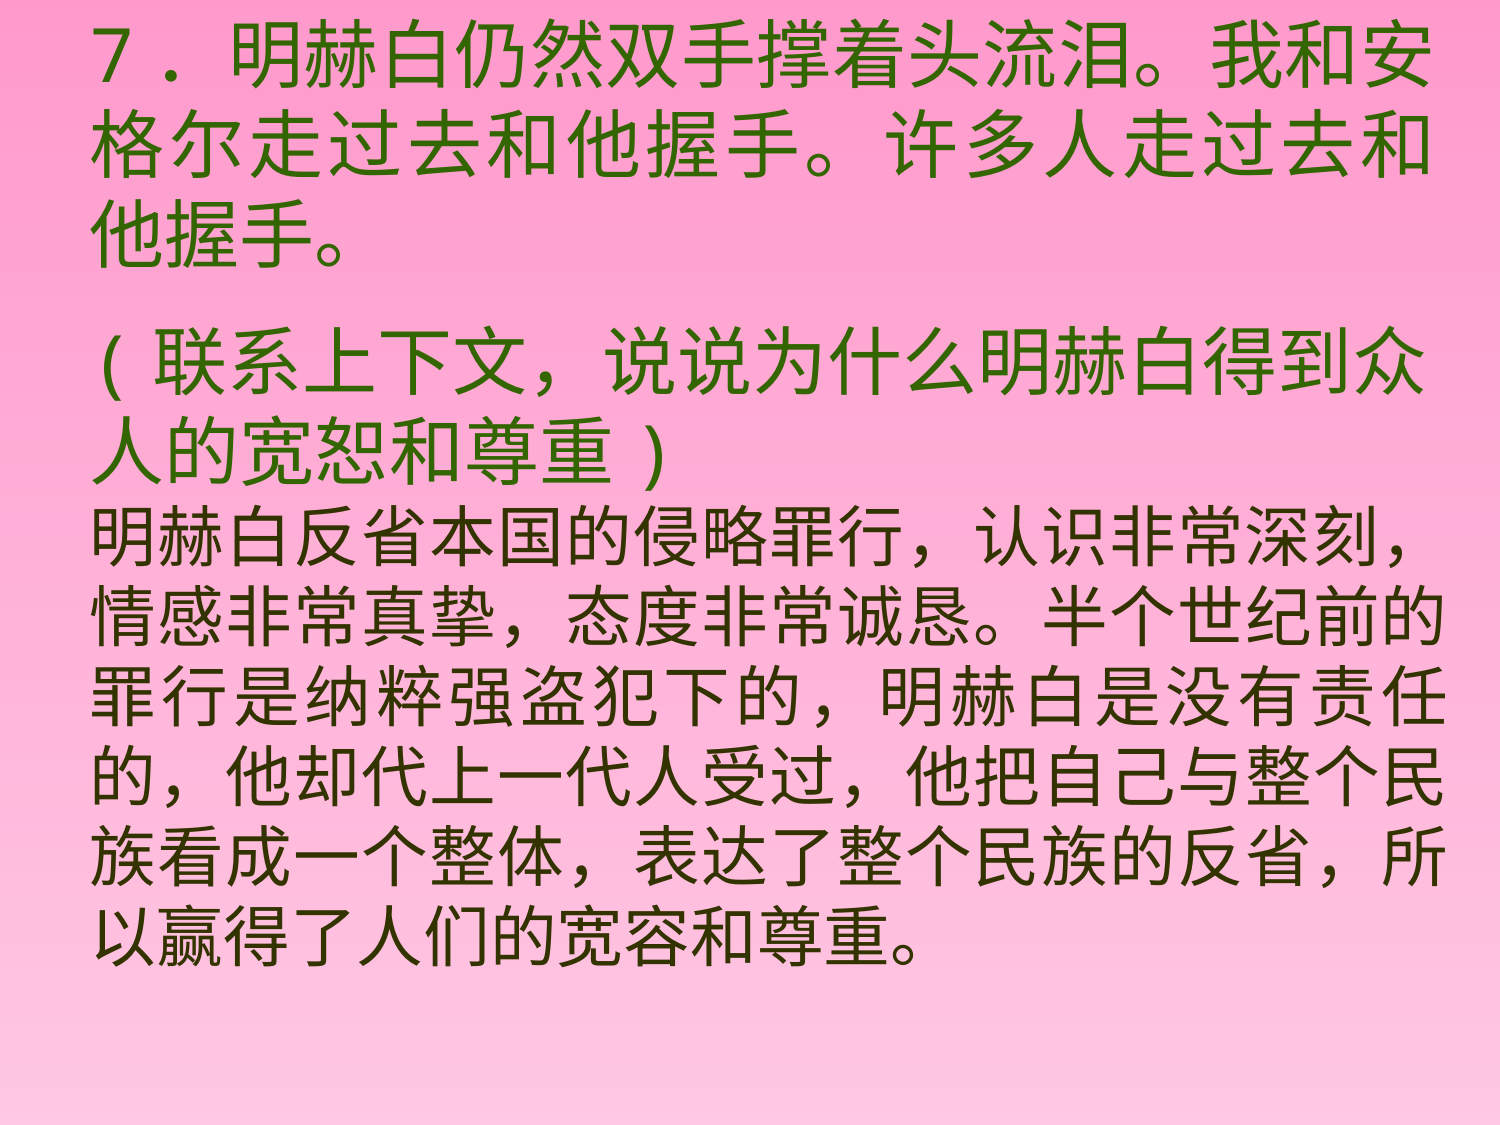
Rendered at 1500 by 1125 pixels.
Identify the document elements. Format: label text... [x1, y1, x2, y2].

text_box 明赫白反省本国的侵略罪行，认识非常深刻，情感非常真挚，态度非常诚恳。半个世纪前的罪行是纳粹强盗犯下的，明赫白是没有责任的，他却代上一代人受过，他把自己与整个民族看成一个整体，表达了整个民族的反省，所以赢得了人们的宽容和尊重。 [75, 487, 1463, 982]
text_box 7．明赫白仍然双手撑着头流泪。我和安格尔走过去和他握手。许多人走过去和他握手。 (联系上下文，说说为什么明赫白得到众人的宽恕和尊重) [75, 0, 1450, 487]
